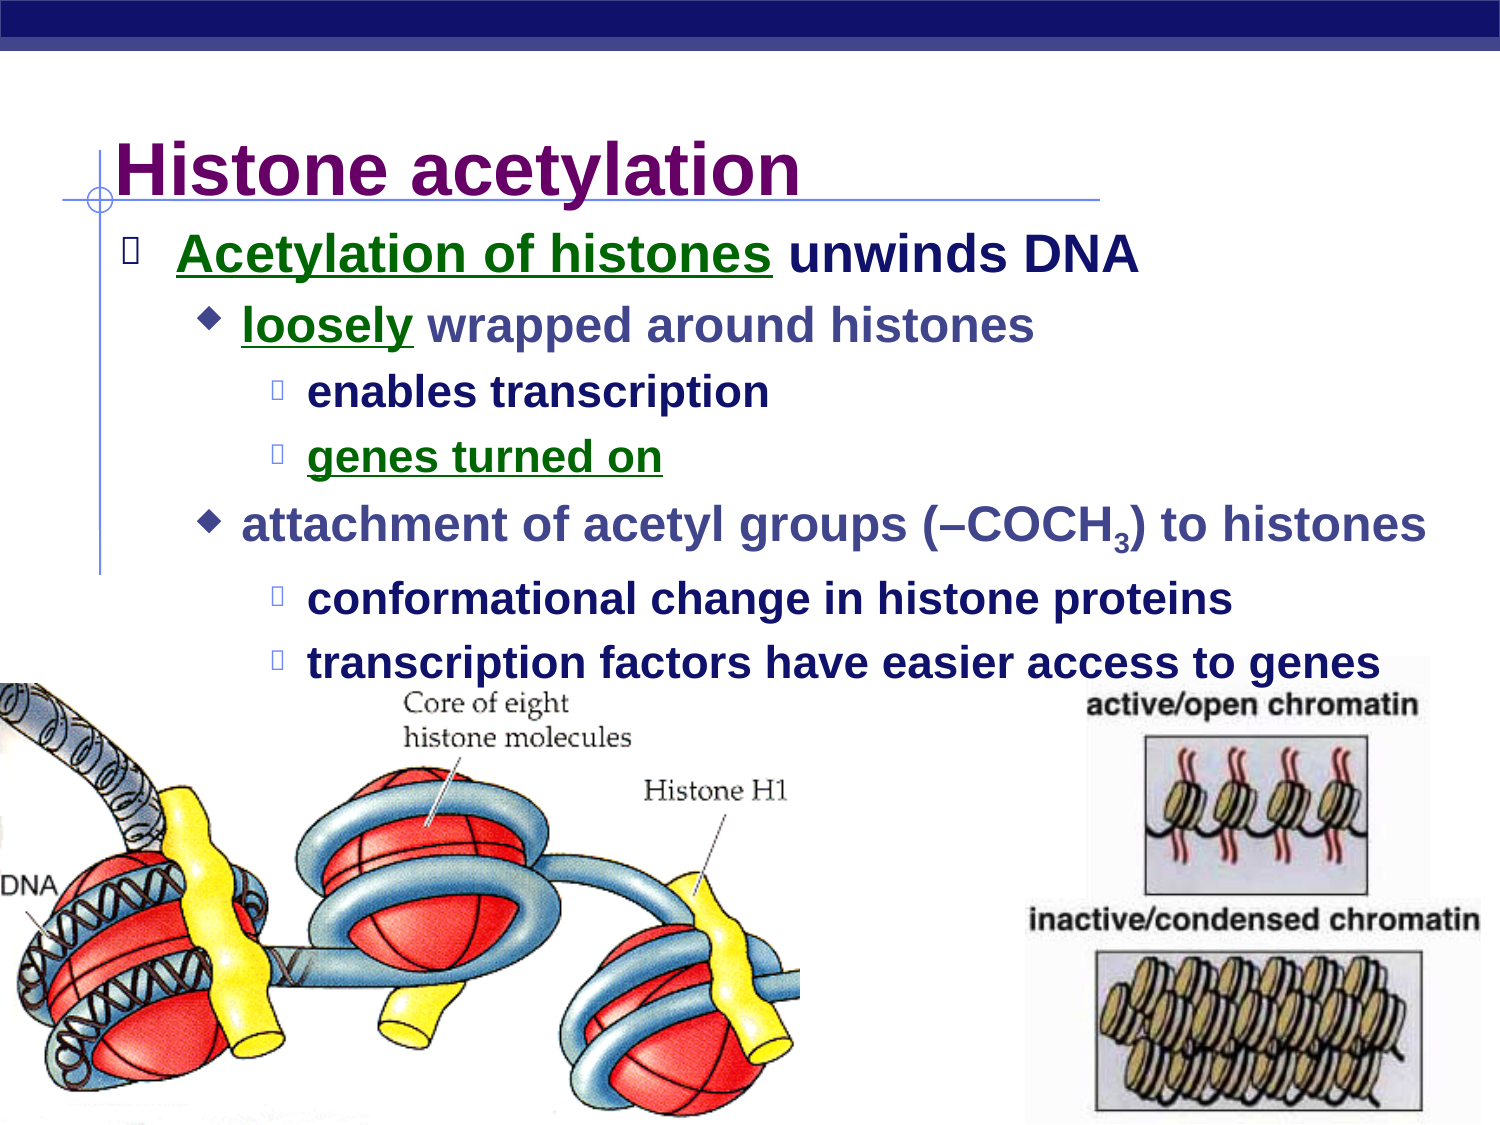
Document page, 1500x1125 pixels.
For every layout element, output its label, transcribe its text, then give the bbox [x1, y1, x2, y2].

text_box Acetylation of histones unwinds DNA loosely wrapped around histones enables transcription genes turned on attachment of acetyl groups (–COCH3) to histones conformational change in histone proteins transcription factors have easier access to genes [104, 210, 1500, 706]
picture [0, 683, 801, 1125]
picture [1024, 655, 1482, 1124]
title Histone acetylation [99, 112, 1450, 238]
